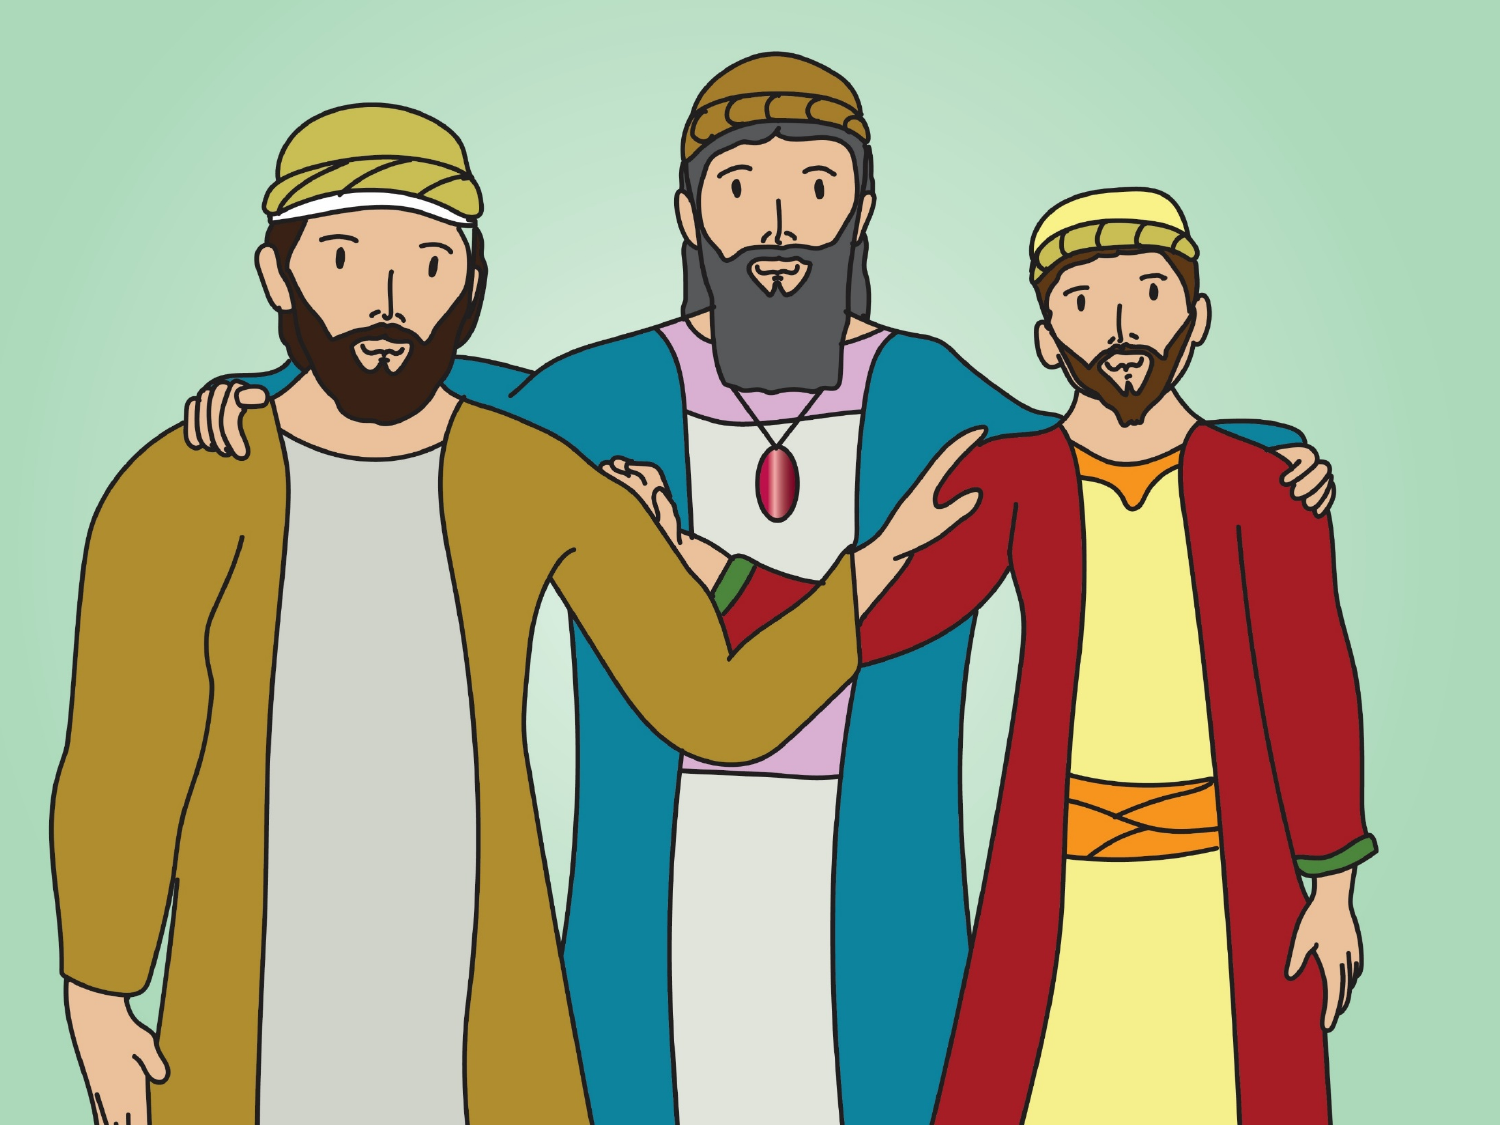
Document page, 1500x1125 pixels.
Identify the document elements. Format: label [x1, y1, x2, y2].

list [0, 0, 1500, 1125]
